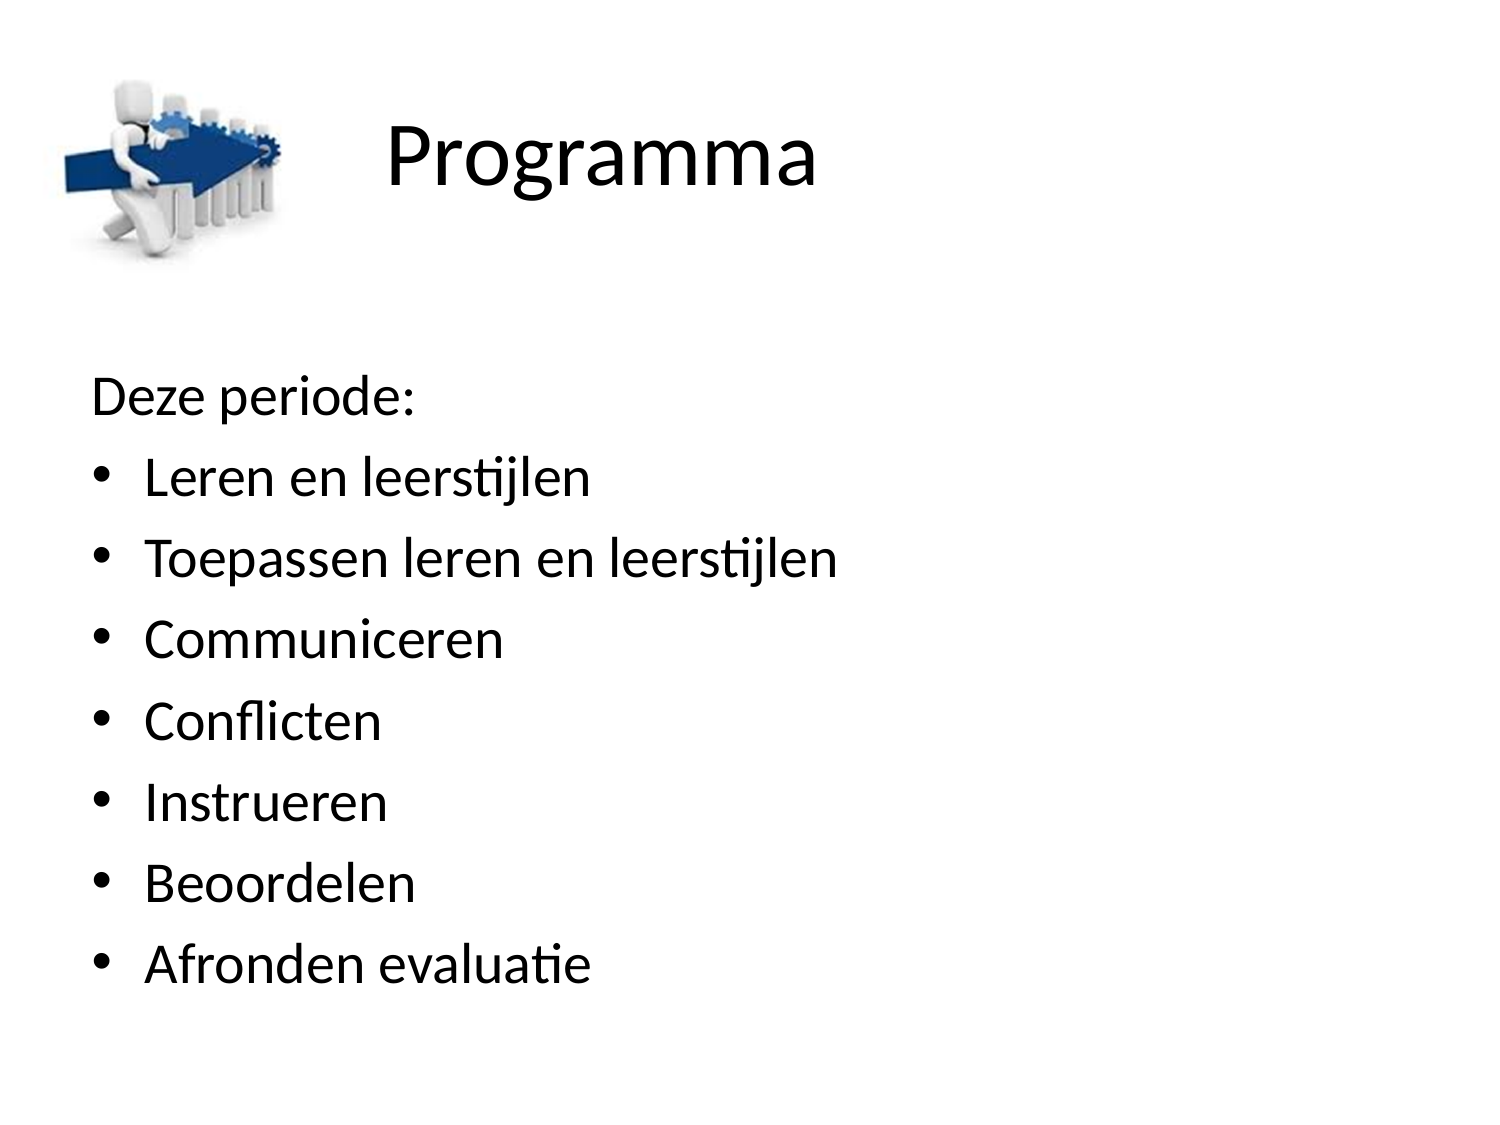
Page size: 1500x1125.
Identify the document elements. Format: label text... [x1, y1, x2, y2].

title Programma [289, 54, 916, 244]
list Deze periode: Leren en leerstijlen Toepassen leren en leerstijlen Communiceren Conflicten Instrueren Beoordelen Afronden evaluatie [76, 349, 1425, 1005]
picture [17, 66, 327, 281]
